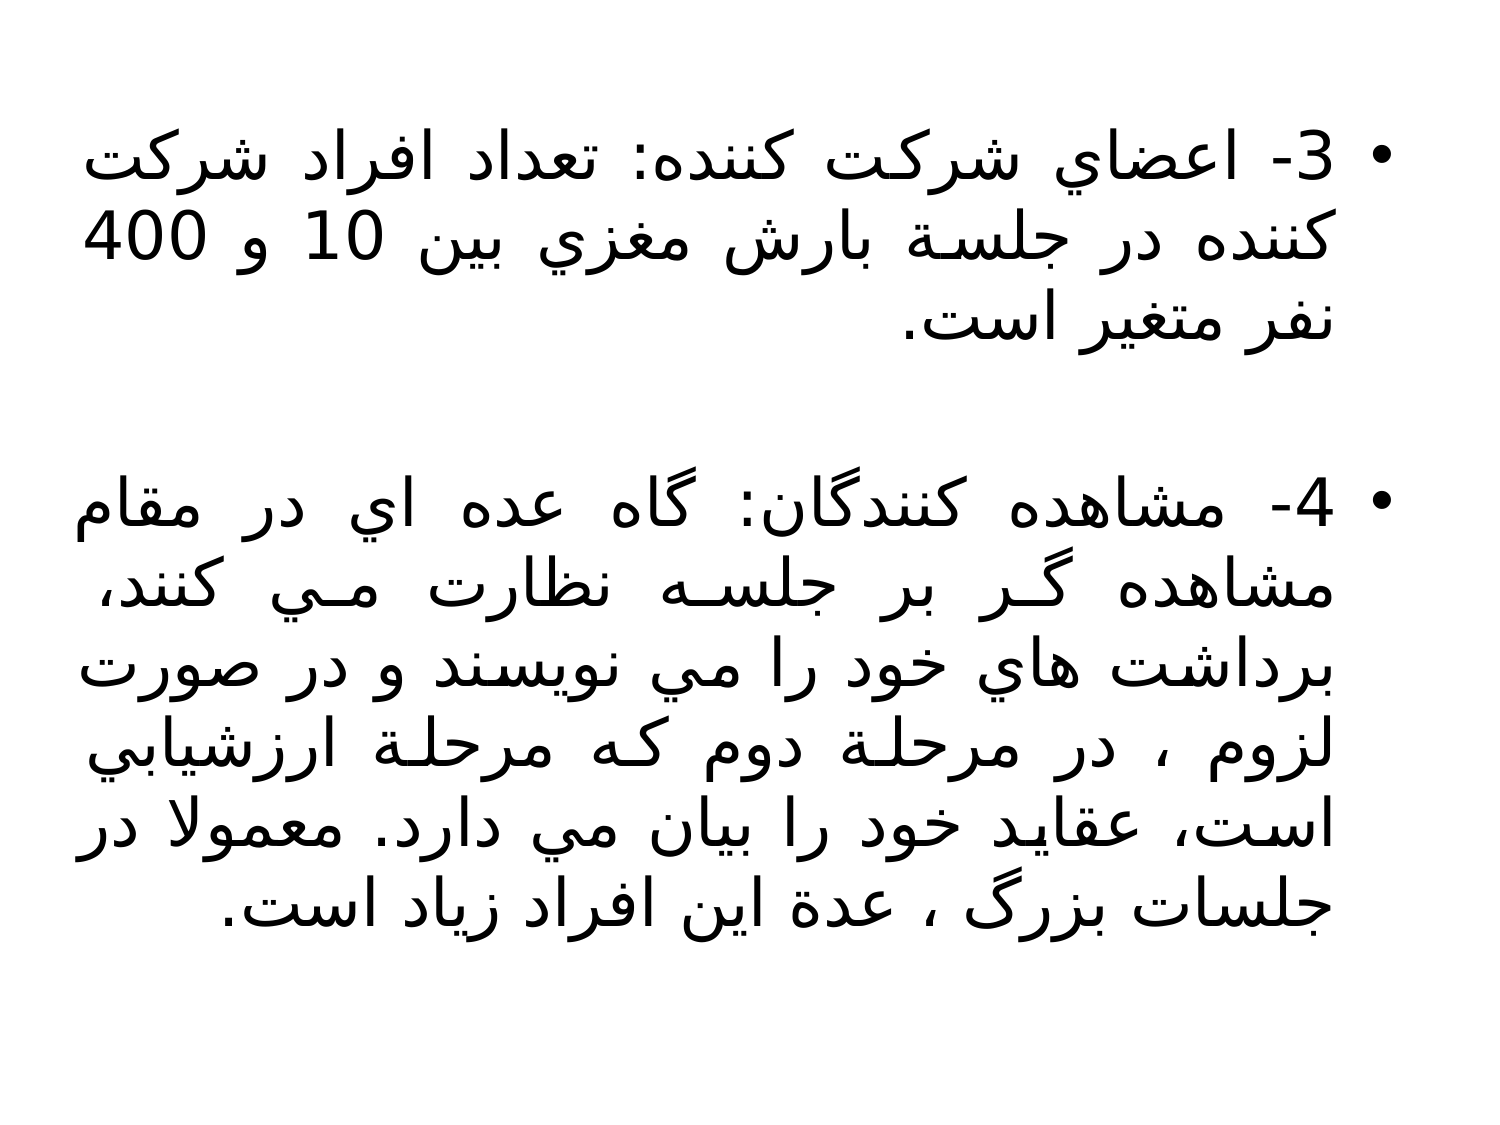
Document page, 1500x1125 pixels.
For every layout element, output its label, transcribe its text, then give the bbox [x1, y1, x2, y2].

list 3- اعضاي شركت كننده: تعداد افراد شركت كننده در جلسة بارش مغزي بين 10 و 400 نفر متغير است. 4- مشاهده كنندگان: گاه عده اي در مقام مشاهده گر بر جلسه نظارت مي كنند، برداشت هاي خود را مي نويسند و در صورت لزوم ، در مرحلة دوم كه مرحلة ارزشيابي است، عقايد خود را بيان مي دارد. معمولا در جلسات بزرگ ، عدة اين افراد زياد است. [58, 105, 1409, 848]
